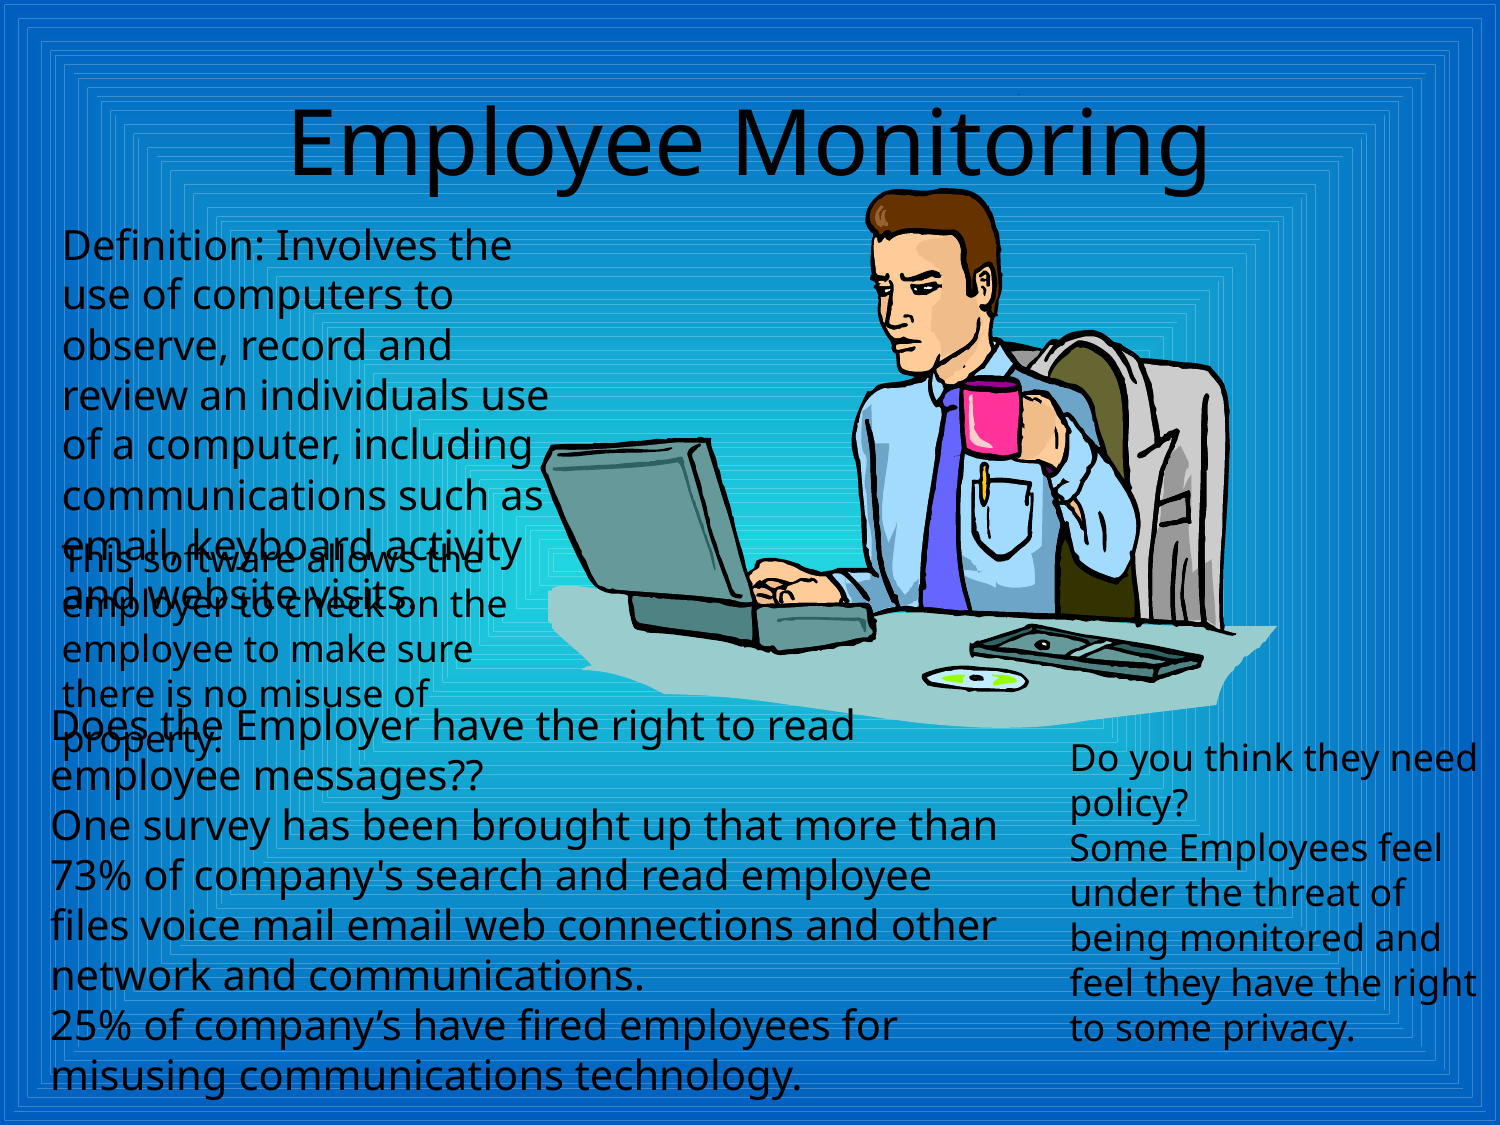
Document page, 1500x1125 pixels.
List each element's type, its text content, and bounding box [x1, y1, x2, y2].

title Employee Monitoring [75, 45, 1425, 233]
text_box This software allows the employer to check on the employee to make sure there is no misuse of property. [46, 527, 533, 691]
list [538, 93, 1278, 748]
text_box Definition: Involves the use of computers to observe, record and review an individuals use of a computer, including communications such as email, keyboard activity and website visits. [46, 210, 533, 527]
text_box Does the Employer have the right to read employee messages?? One survey has been brought up that more than 73% of company's search and read employee files voice mail email web connections and other network and communications. 25% of company’s have fired employees for misusing communications technology. [35, 691, 1020, 1107]
text_box Do you think they need policy? Some Employees feel under the threat of being monitored and feel they have the right to some privacy. [1054, 726, 1500, 1057]
